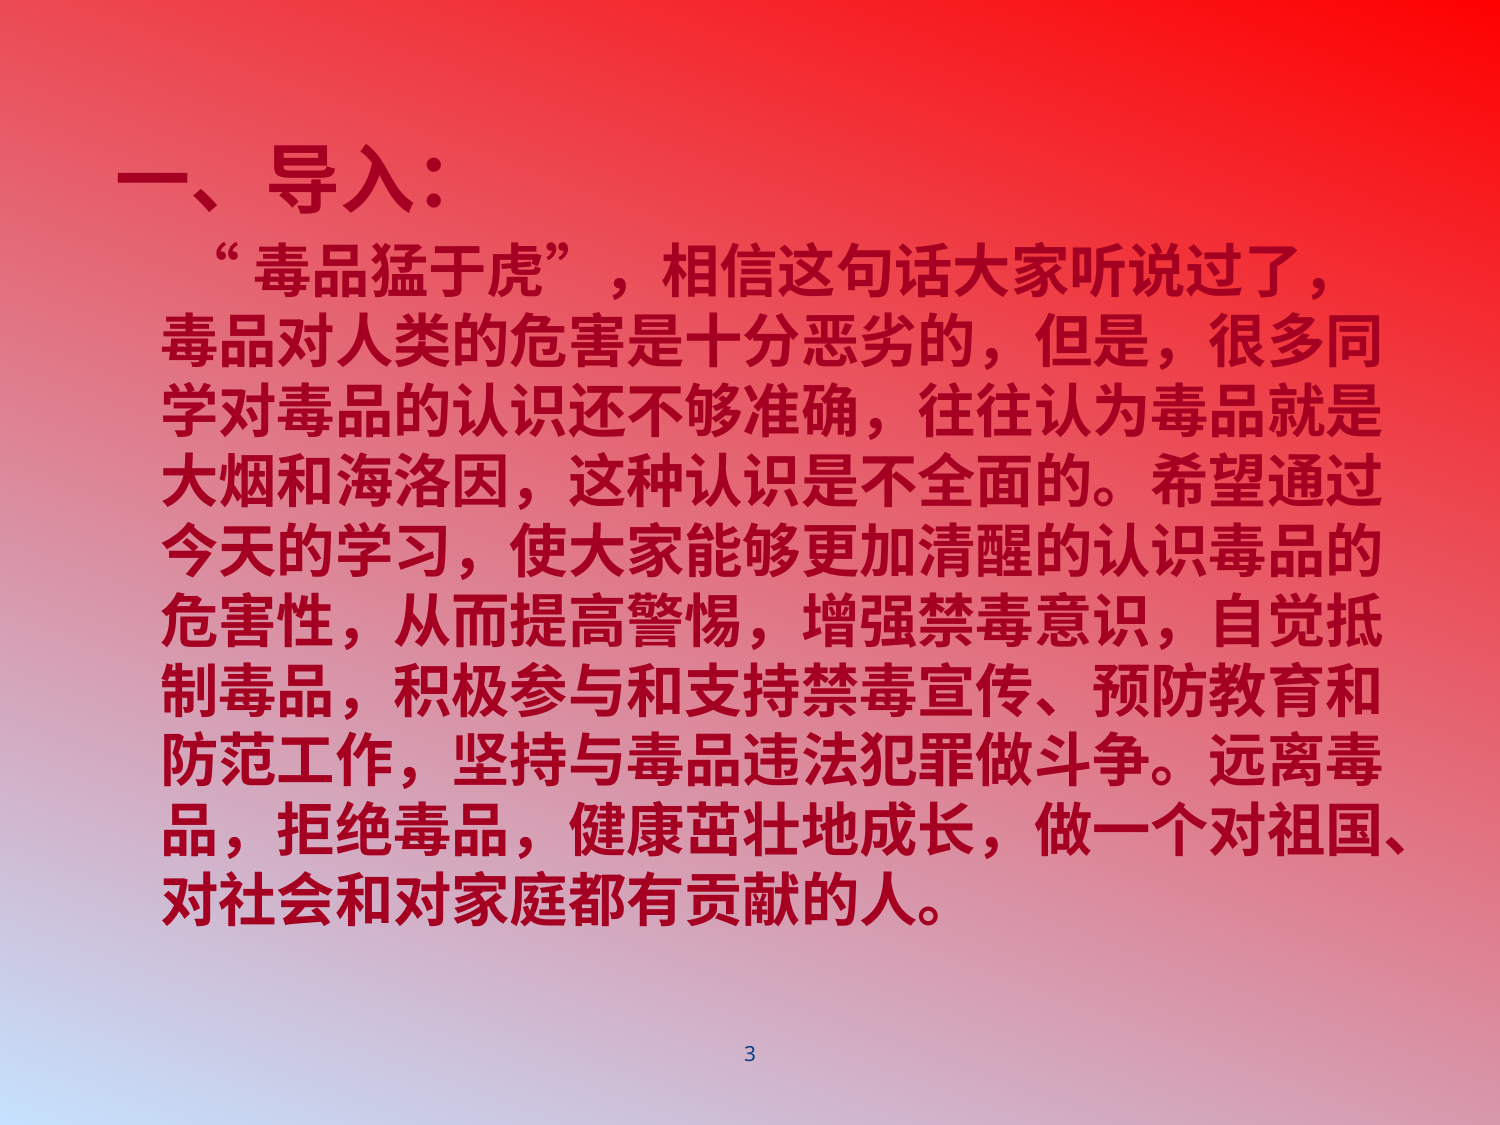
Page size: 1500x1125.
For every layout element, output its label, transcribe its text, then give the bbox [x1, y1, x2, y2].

slide_number 3 [654, 1025, 846, 1086]
list 一、导入： “毒品猛于虎”，相信这句话大家听说过了，毒品对人类的危害是十分恶劣的，但是，很多同学对毒品的认识还不够准确，往往认为毒品就是大烟和海洛因，这种认识是不全面的。希望通过今天的学习，使大家能够更加清醒的认识毒品的危害性，从而提高警惕，增强禁毒意识，自觉抵制毒品，积极参与和支持禁毒宣传、预防教育和防范工作，坚持与毒品违法犯罪做斗争。远离毒品，拒绝毒品，健康茁壮地成长，做一个对祖国、对社会和对家庭都有贡献的人。 [100, 125, 1412, 988]
